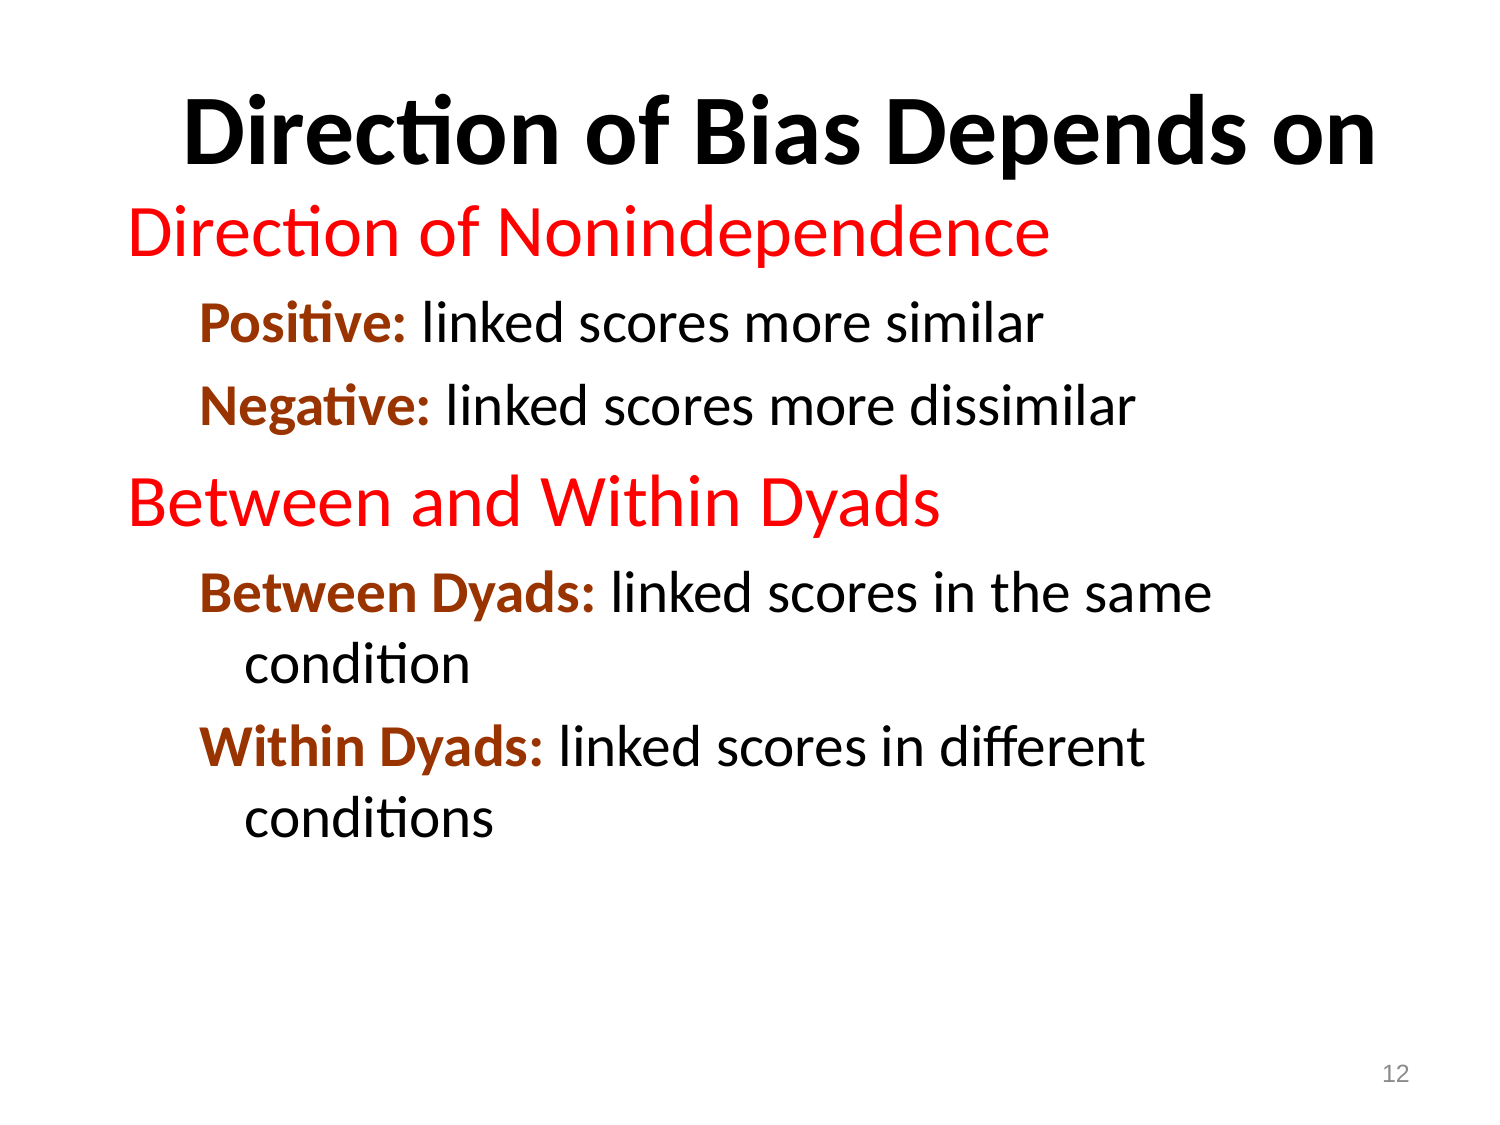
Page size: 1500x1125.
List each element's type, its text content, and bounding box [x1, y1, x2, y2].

slide_number 12 [1074, 1042, 1425, 1103]
list Direction of Nonindependence Positive: linked scores more similar Negative: linked scores more dissimilar Between and Within Dyads Between Dyads: linked scores in the same condition Within Dyads: linked scores in different conditions [112, 174, 1388, 863]
title Direction of Bias Depends on [62, 50, 1500, 200]
